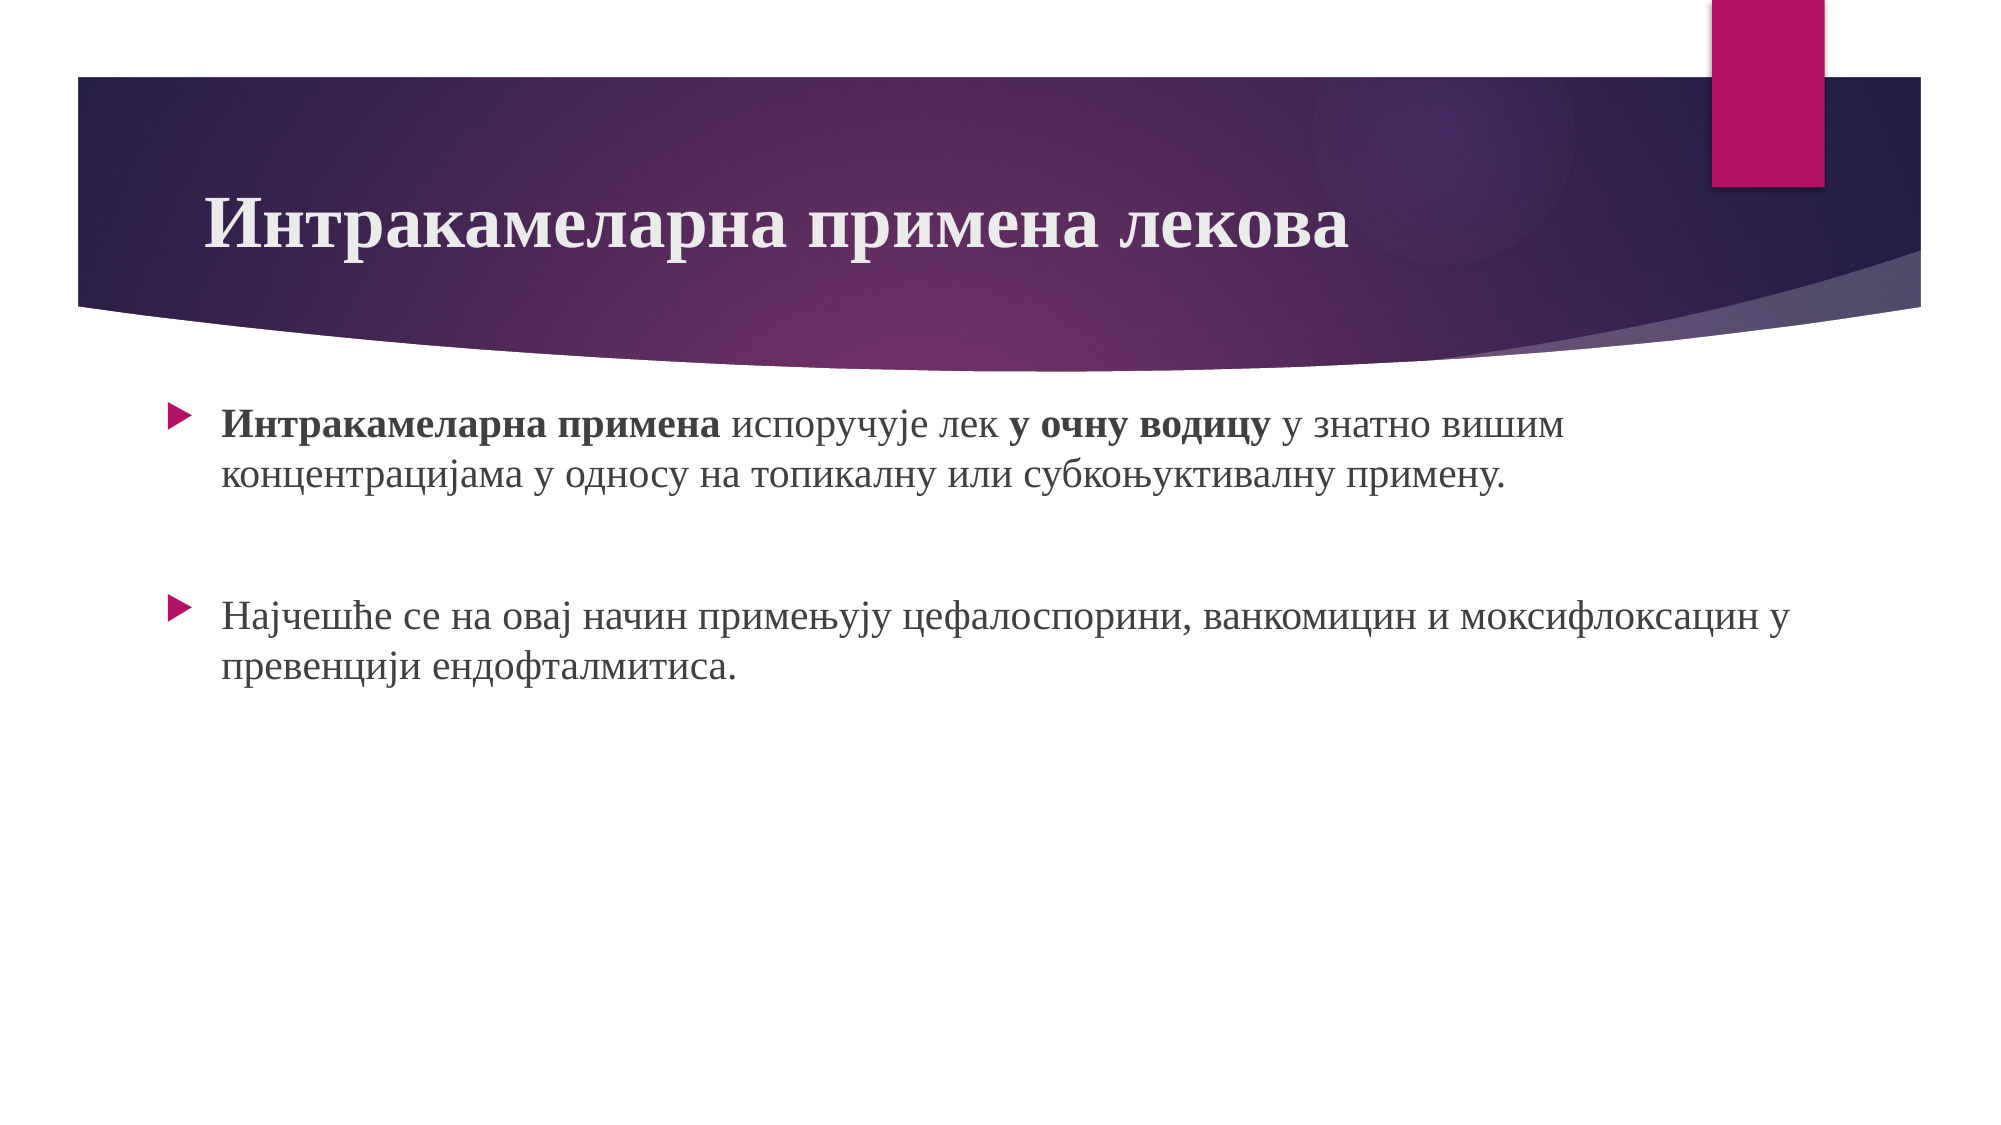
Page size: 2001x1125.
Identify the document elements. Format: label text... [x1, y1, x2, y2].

title Интракамеларна примена лекова [189, 159, 1627, 276]
list Интракамеларна примена испоручује лек у очну водицу у знатно вишим концентрацијама у односу на топикалну или субкоњуктивалну примену. Најчешће се на овај начин примењују цефалоспорини, ванкомицин и моксифлоксацин у превенцији ендофталмитиса. [149, 388, 1850, 919]
